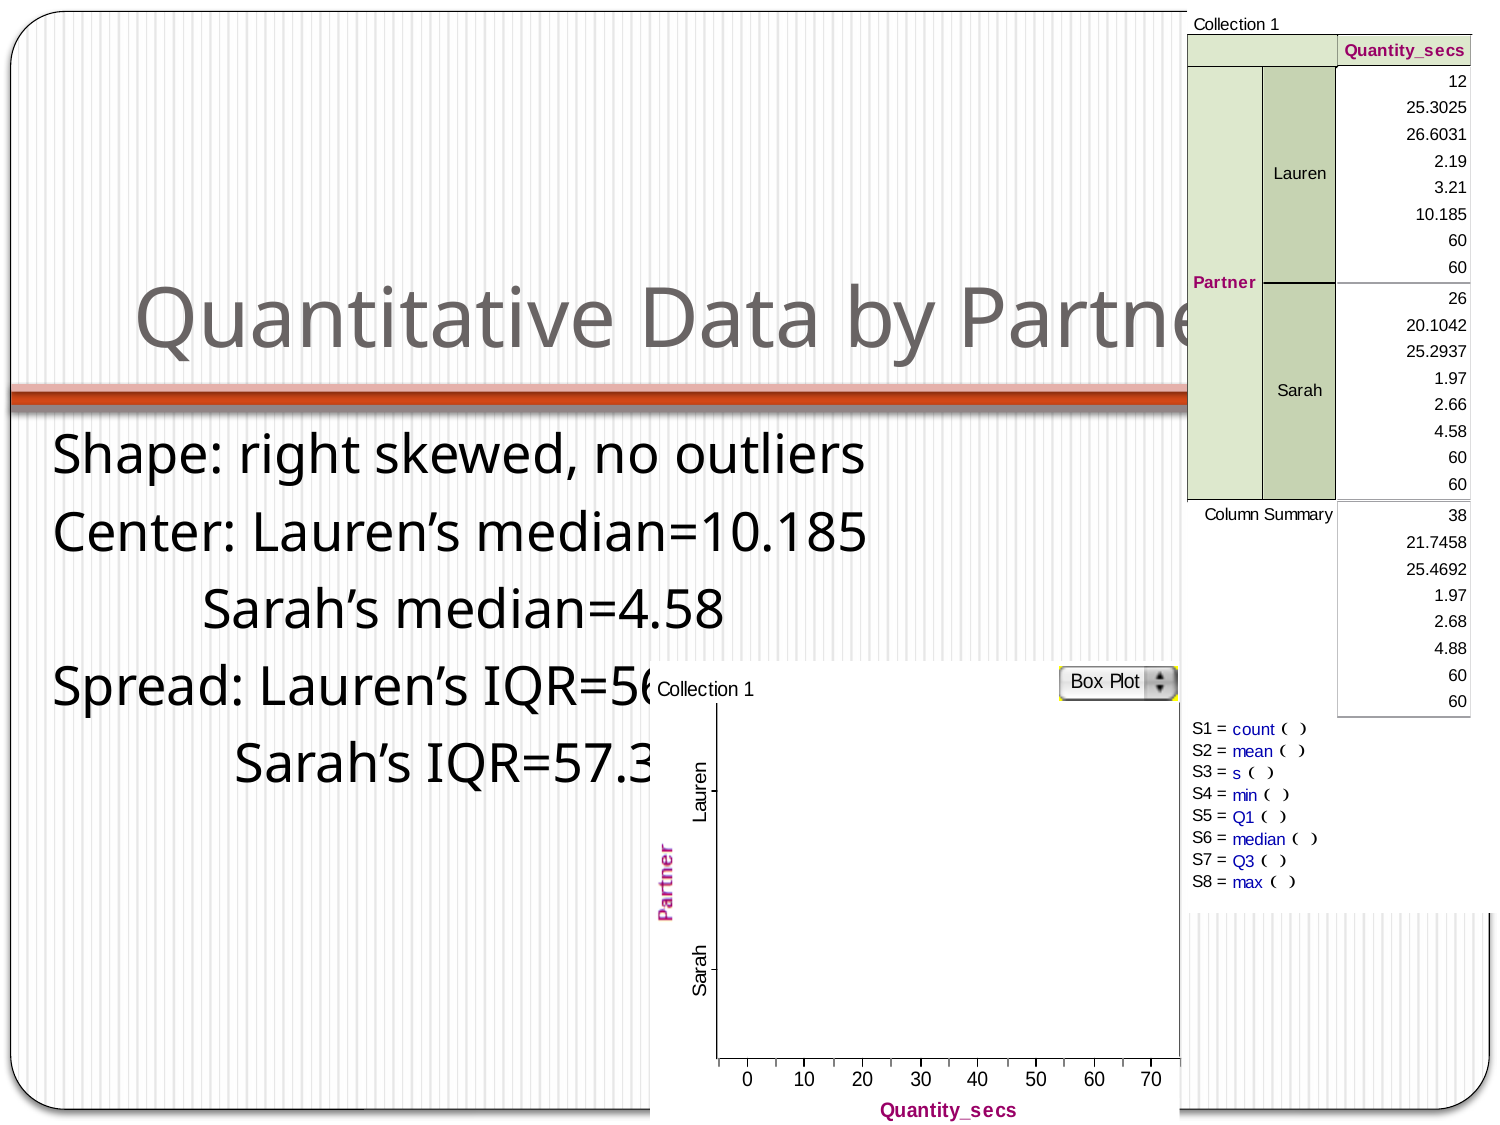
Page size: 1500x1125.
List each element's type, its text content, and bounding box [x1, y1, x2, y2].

title Quantitative Data by Partner [118, 156, 1181, 380]
picture [1187, 0, 1500, 915]
picture [649, 660, 1182, 1125]
list Shape: right skewed, no outliers Center: Lauren’s median=10.185 Sarah’s median=4.58 Spread: Lauren’s IQR=56.79 Sarah’s IQR=57.34 [37, 412, 1181, 632]
